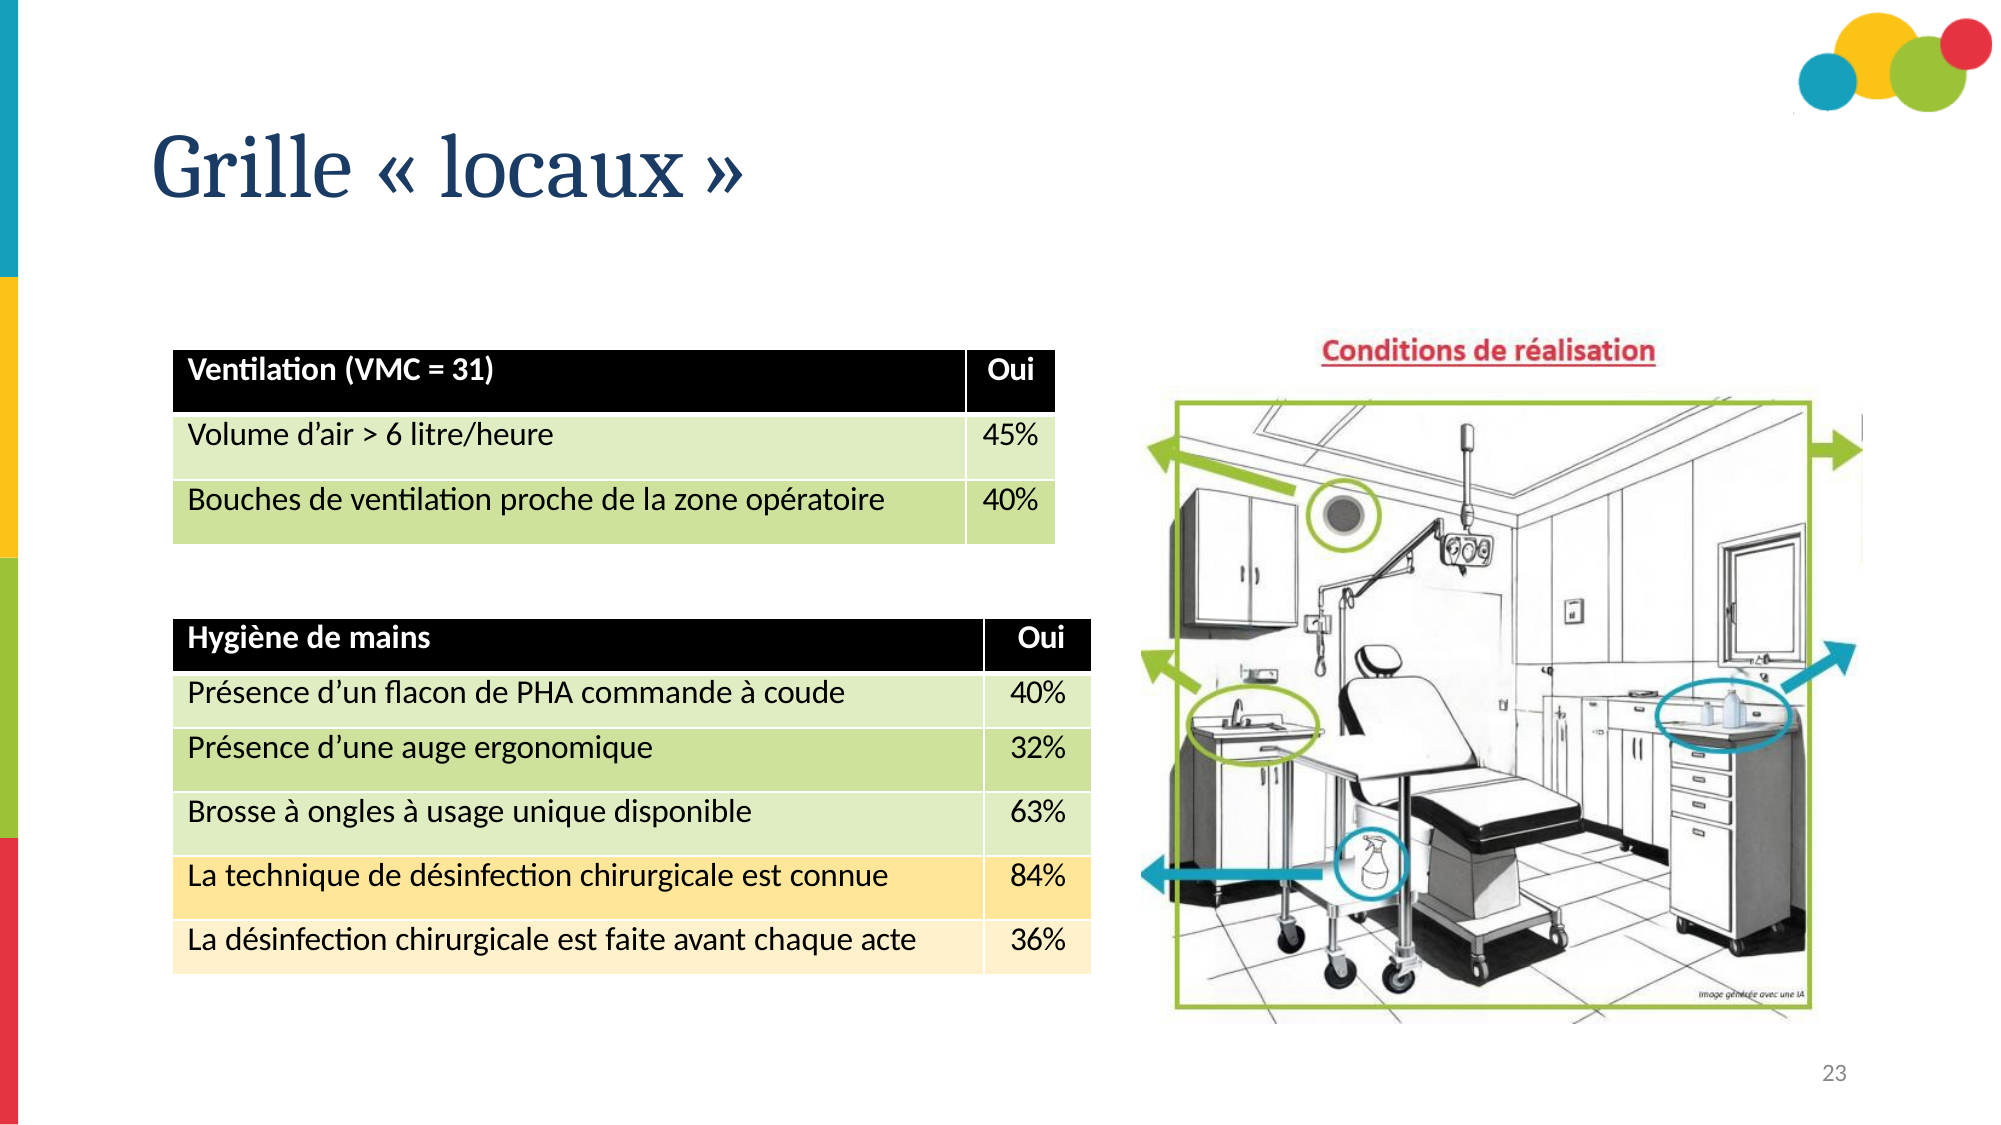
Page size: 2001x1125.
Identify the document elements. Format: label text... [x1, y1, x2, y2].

table_cell 36% [985, 921, 1091, 974]
slide_number 23 [1815, 1060, 1856, 1125]
table_cell 45% [967, 417, 1055, 479]
table_header Hygiène de mains [173, 619, 983, 671]
table_cell 40% [967, 481, 1055, 544]
table_cell 32% [985, 729, 1091, 791]
table_cell La désinfection chirurgicale est faite avant chaque acte [173, 921, 983, 974]
table_cell Présence d’un flacon de PHA commande à coude [173, 676, 983, 727]
table_cell Brosse à ongles à usage unique disponible [173, 793, 983, 855]
picture [1141, 327, 1863, 1024]
table_cell 84% [985, 857, 1091, 919]
title Grille « locaux » [150, 38, 1093, 294]
table_cell Bouches de ventilation proche de la zone opératoire [173, 481, 965, 544]
table_cell 40% [985, 676, 1091, 727]
table_cell La technique de désinfection chirurgicale est connue [173, 857, 983, 919]
picture [1793, 12, 1993, 114]
table_cell Volume d’air > 6 litre/heure [173, 417, 965, 479]
table_cell Présence d’une auge ergonomique [173, 729, 983, 791]
table_header Oui [985, 619, 1091, 671]
table_header Ventilation (VMC = 31) [173, 350, 965, 412]
table_cell 63% [985, 793, 1091, 855]
table_header Oui [967, 350, 1055, 412]
